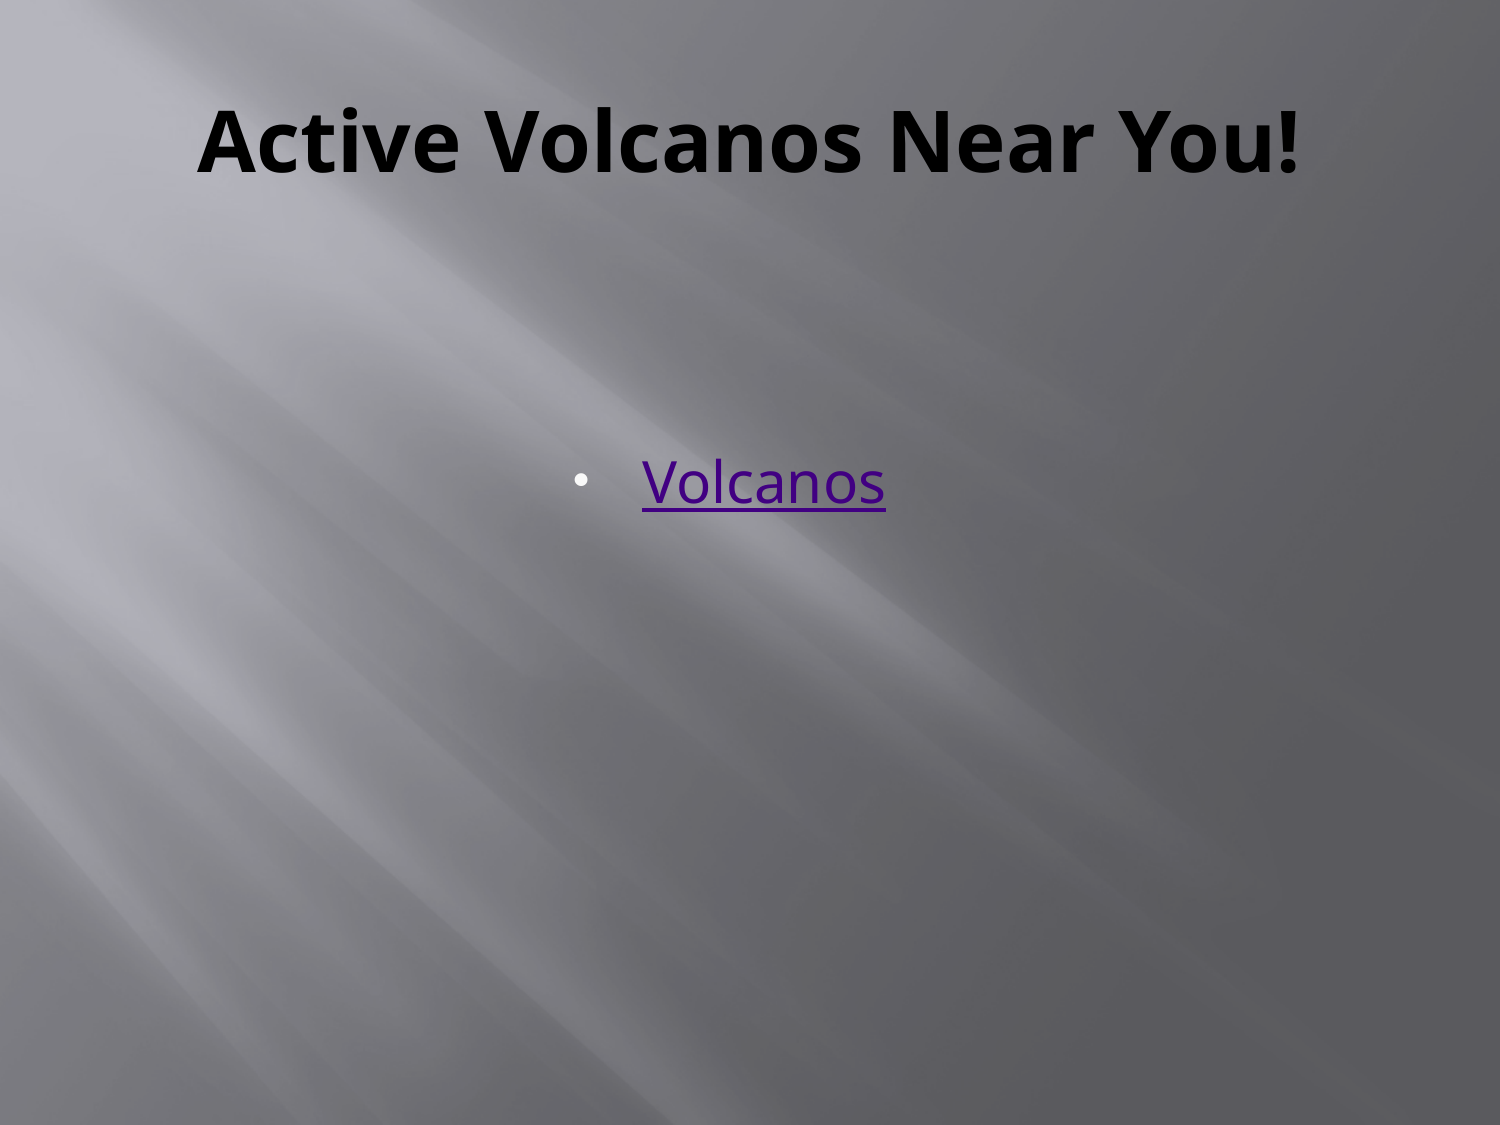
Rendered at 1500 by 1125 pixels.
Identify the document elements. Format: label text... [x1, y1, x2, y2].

list Volcanos [537, 437, 950, 625]
title Active Volcanos Near You! [75, 45, 1425, 233]
